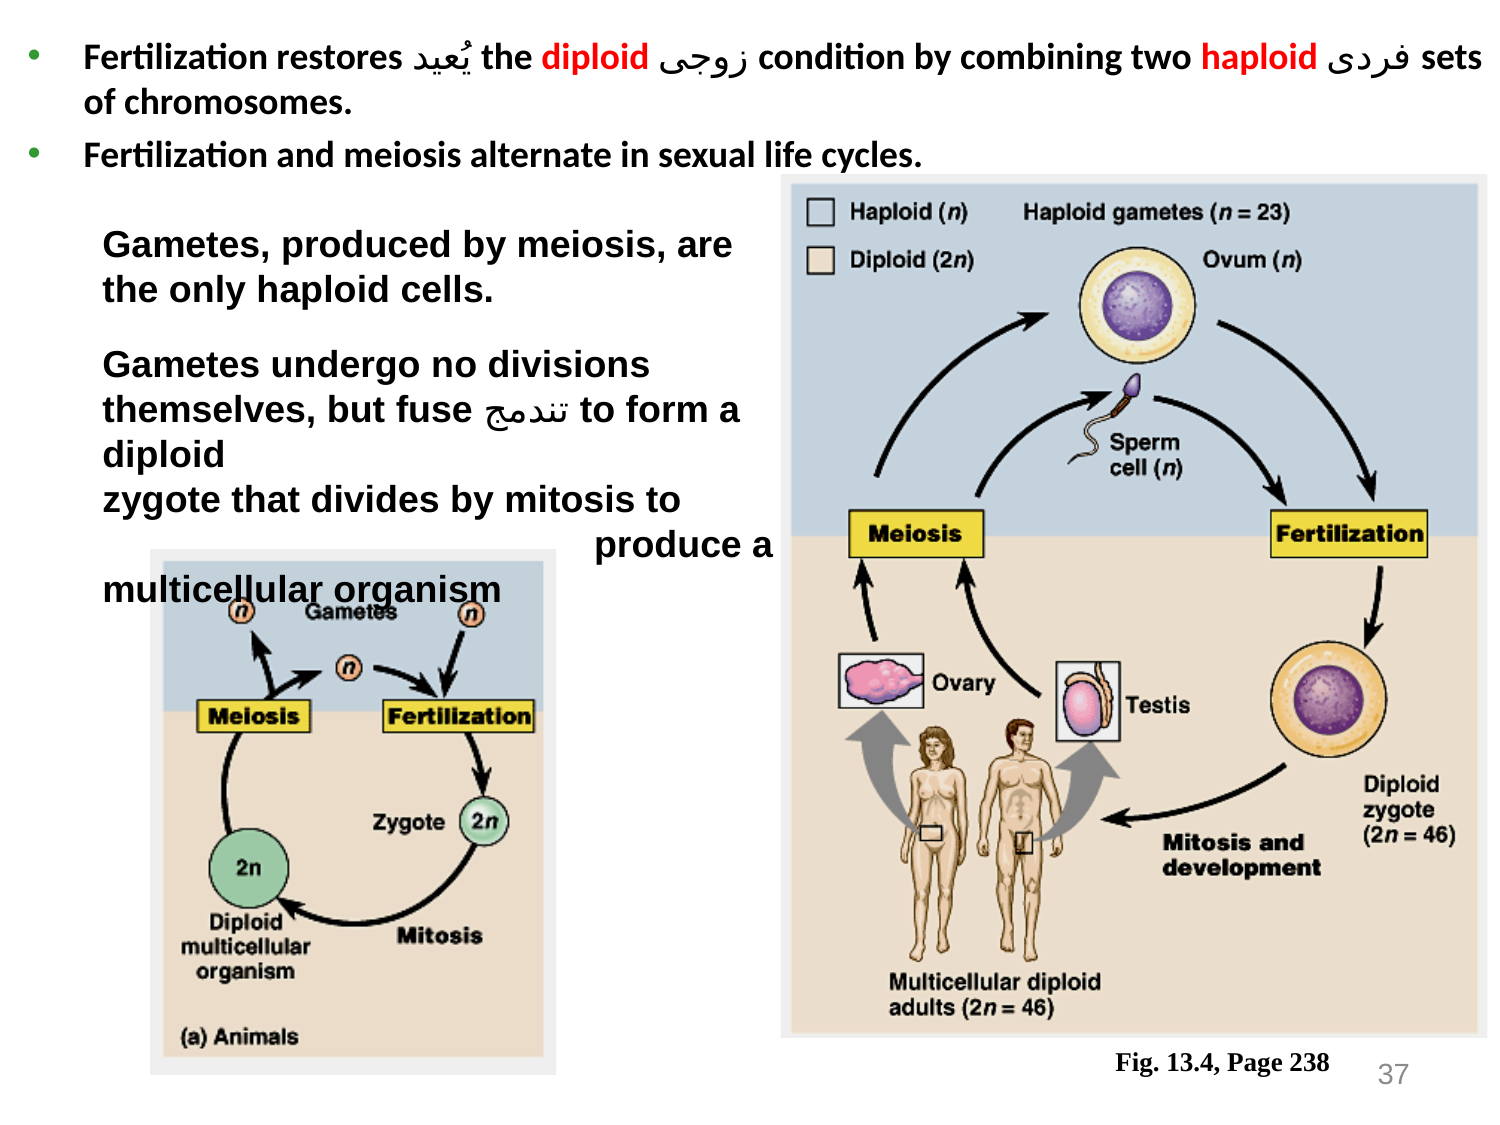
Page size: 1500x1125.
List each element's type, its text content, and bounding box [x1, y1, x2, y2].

picture [780, 174, 1488, 1038]
text_box Fig. 13.4, Page 238 [1100, 1047, 1345, 1085]
list Fertilization restores يُعيد the diploid زوجى condition by combining two haploid فردى sets of chromosomes. Fertilization and meiosis alternate in sexual life cycles. [12, 24, 1500, 678]
picture [149, 549, 557, 1076]
slide_number 37 [1074, 1047, 1425, 1103]
